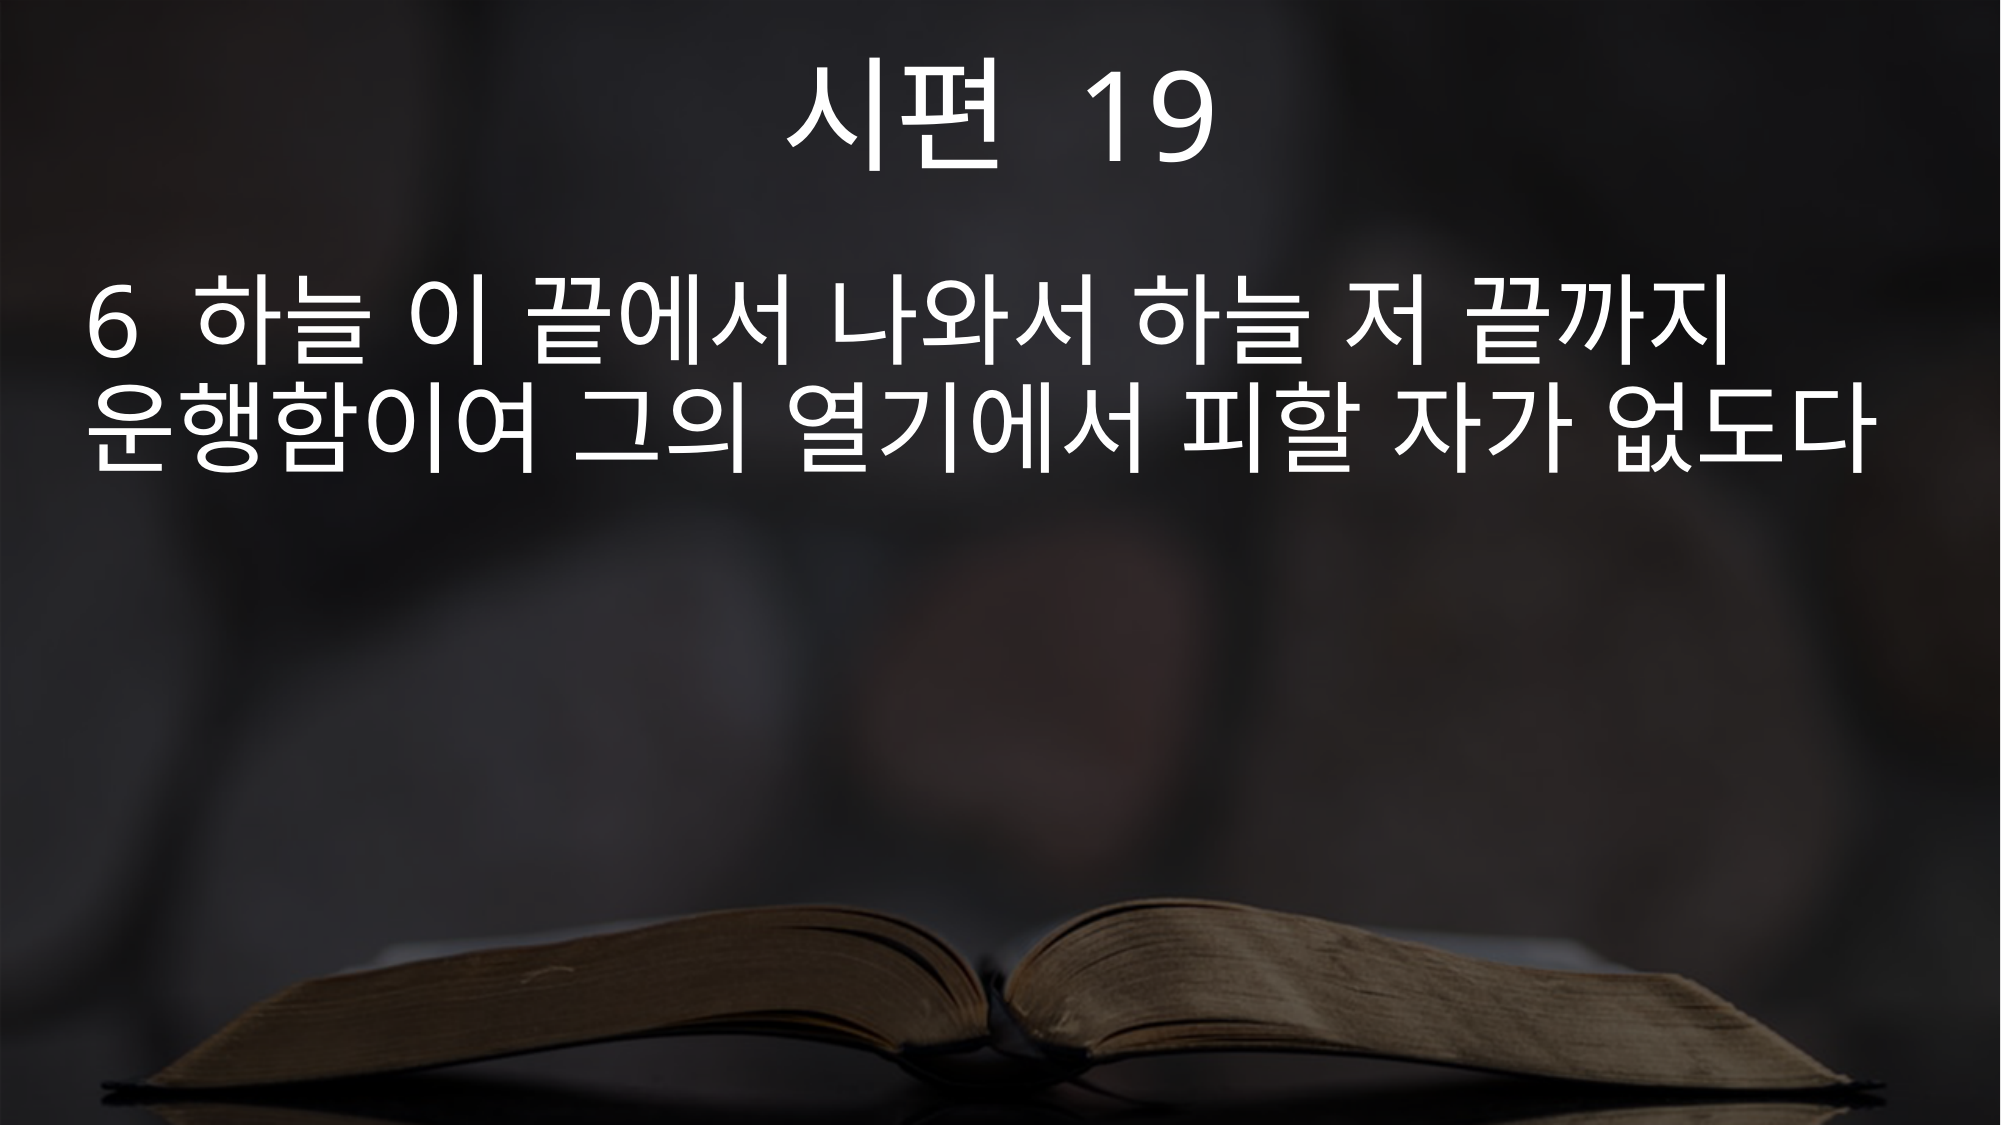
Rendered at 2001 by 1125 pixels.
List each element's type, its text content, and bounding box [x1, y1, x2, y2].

footer 시편 19 [0, 32, 2000, 192]
picture [0, 0, 2001, 1125]
list 6 하늘 이 끝에서 나와서 하늘 저 끝까지 운행함이여 그의 열기에서 피할 자가 없도다 [69, 263, 1953, 423]
